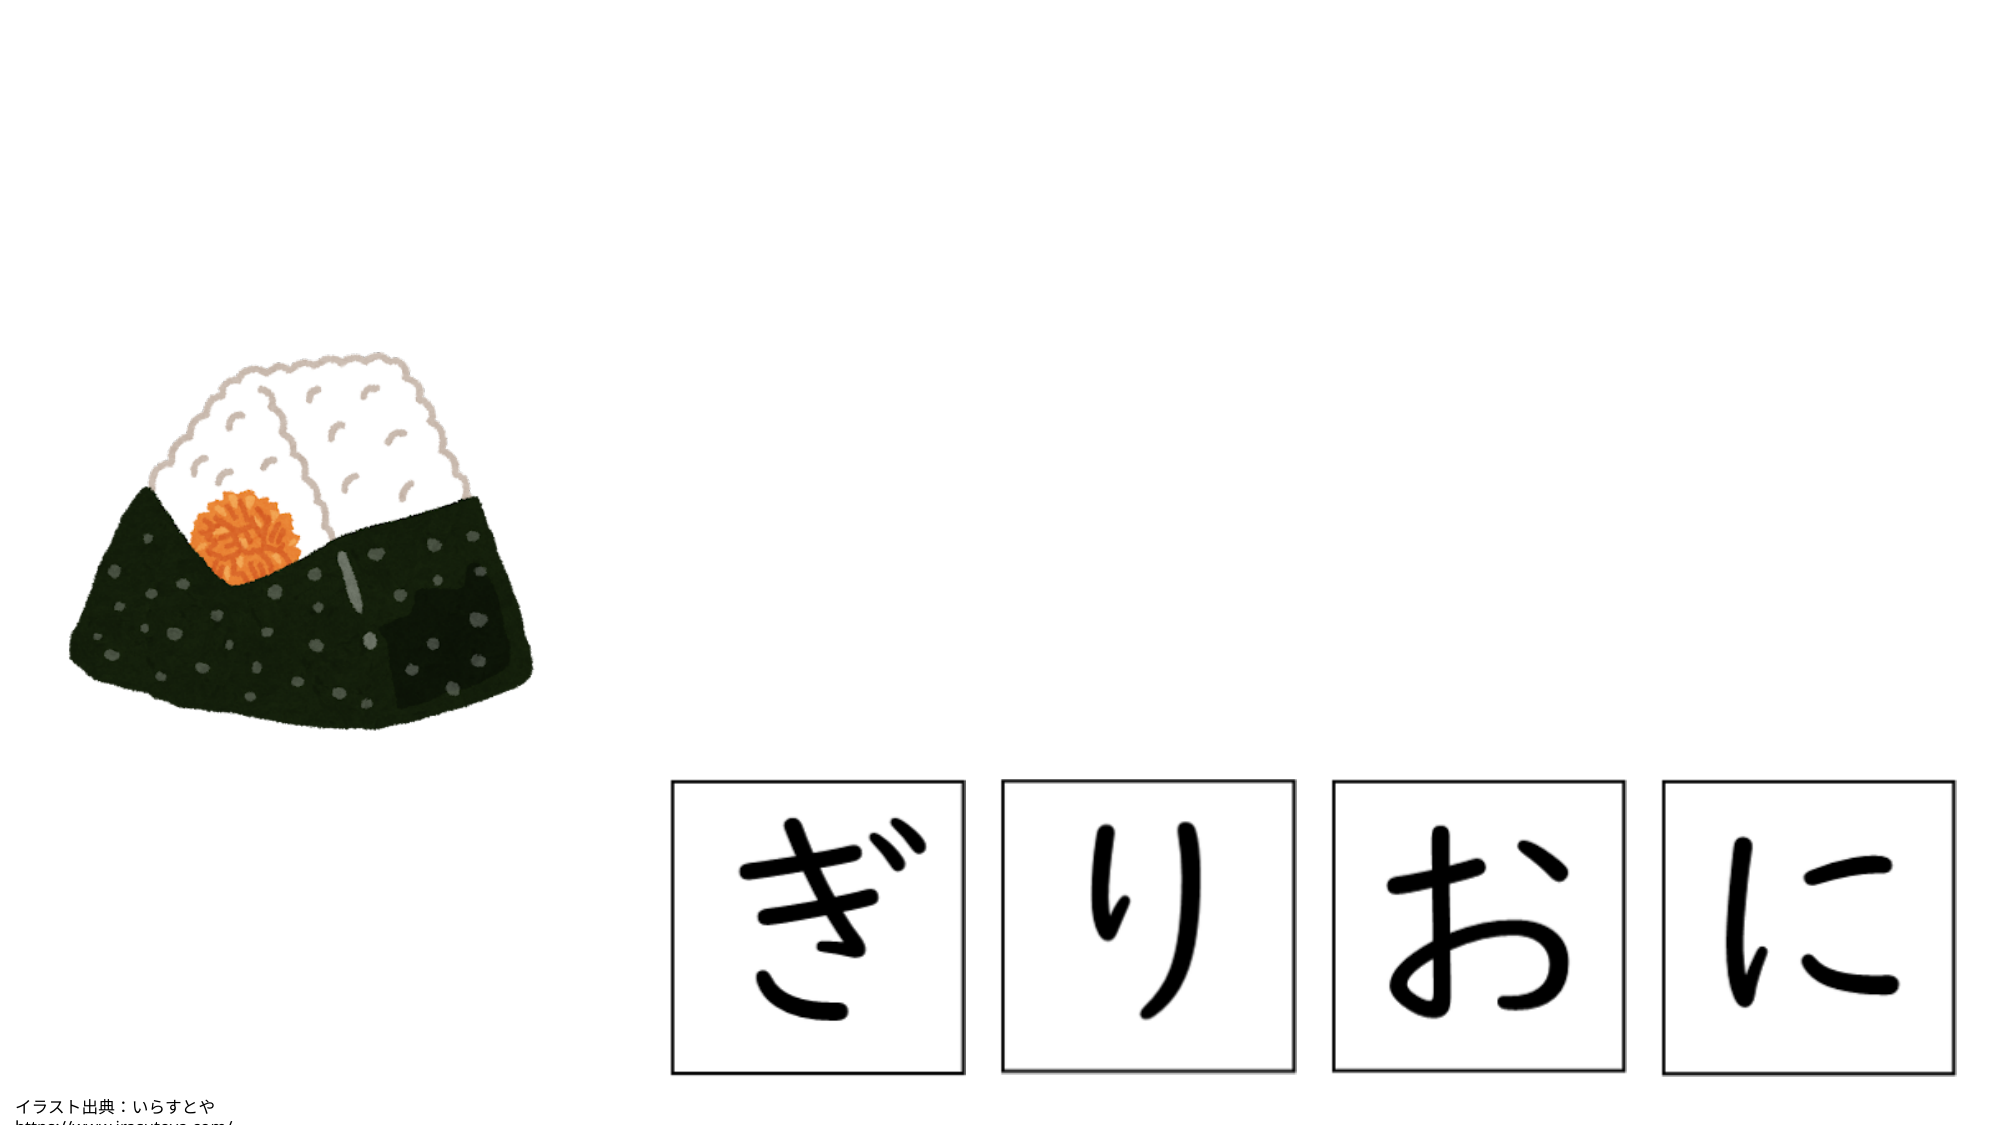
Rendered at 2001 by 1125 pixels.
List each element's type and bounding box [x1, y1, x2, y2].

picture [1331, 779, 1627, 1075]
picture [1000, 779, 1297, 1075]
list [53, 314, 552, 768]
picture [1661, 779, 1957, 1077]
picture [670, 779, 966, 1077]
